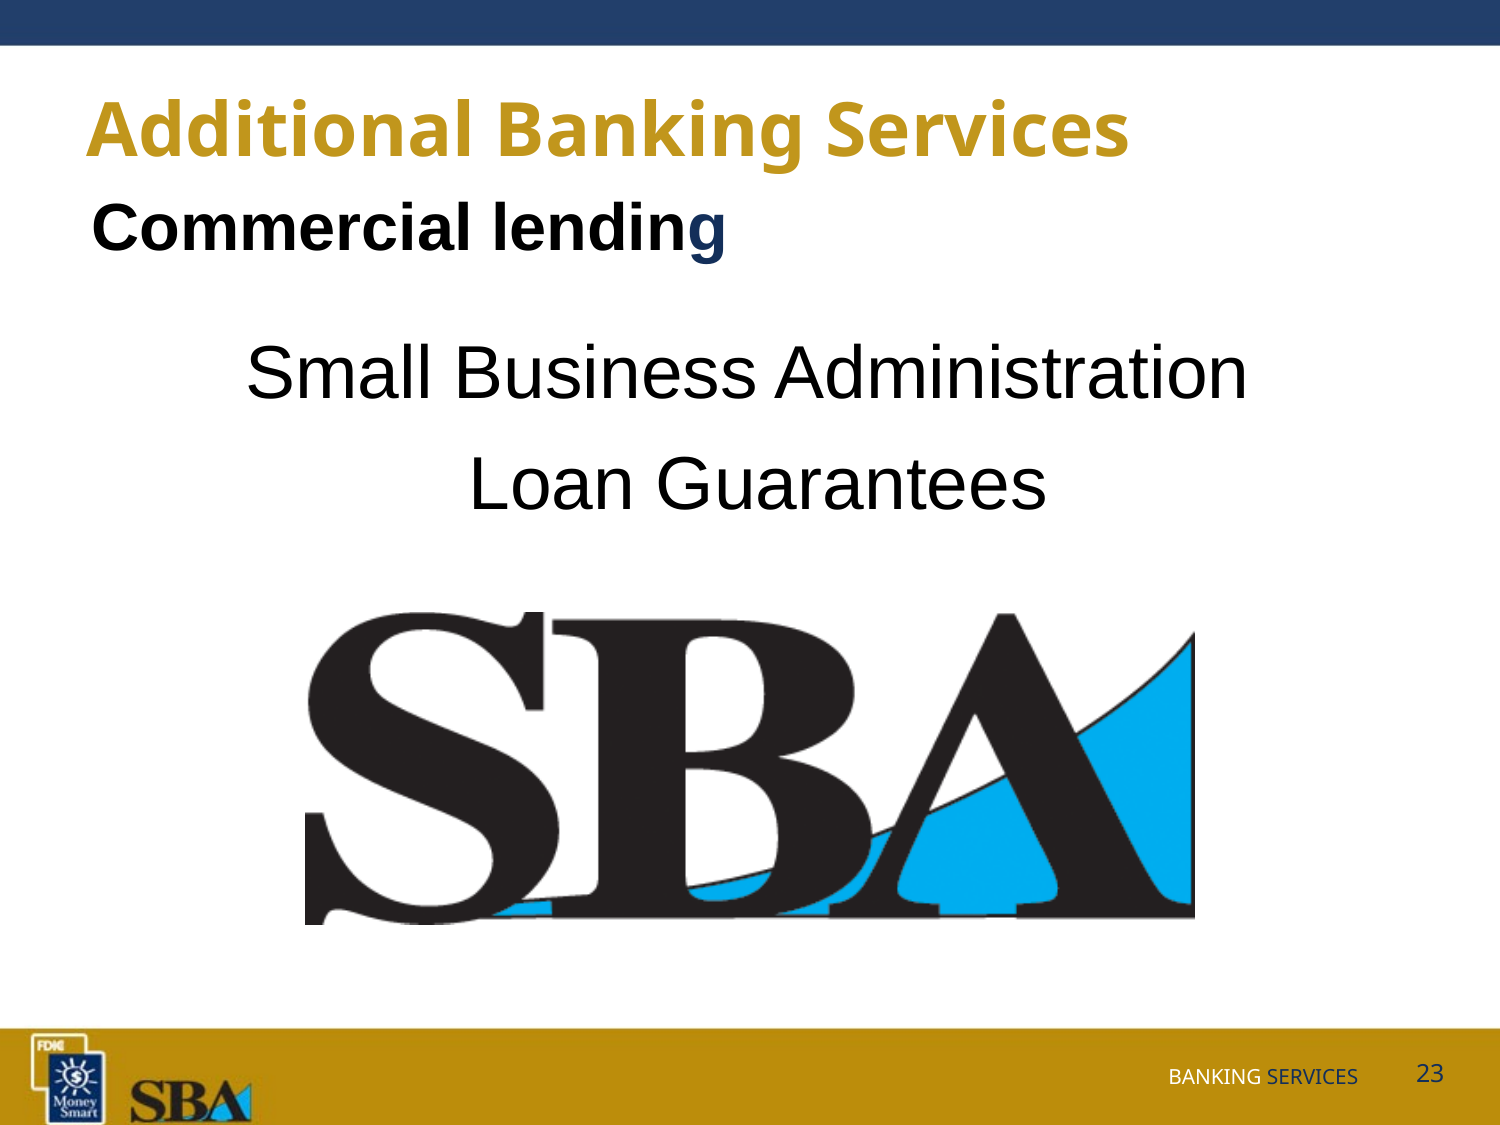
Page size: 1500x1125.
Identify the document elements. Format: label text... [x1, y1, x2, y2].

list Commercial lending Small Business Administration Loan Guarantees [90, 183, 1426, 885]
picture [0, 0, 1500, 1125]
title Additional Banking Services [86, 80, 1438, 182]
